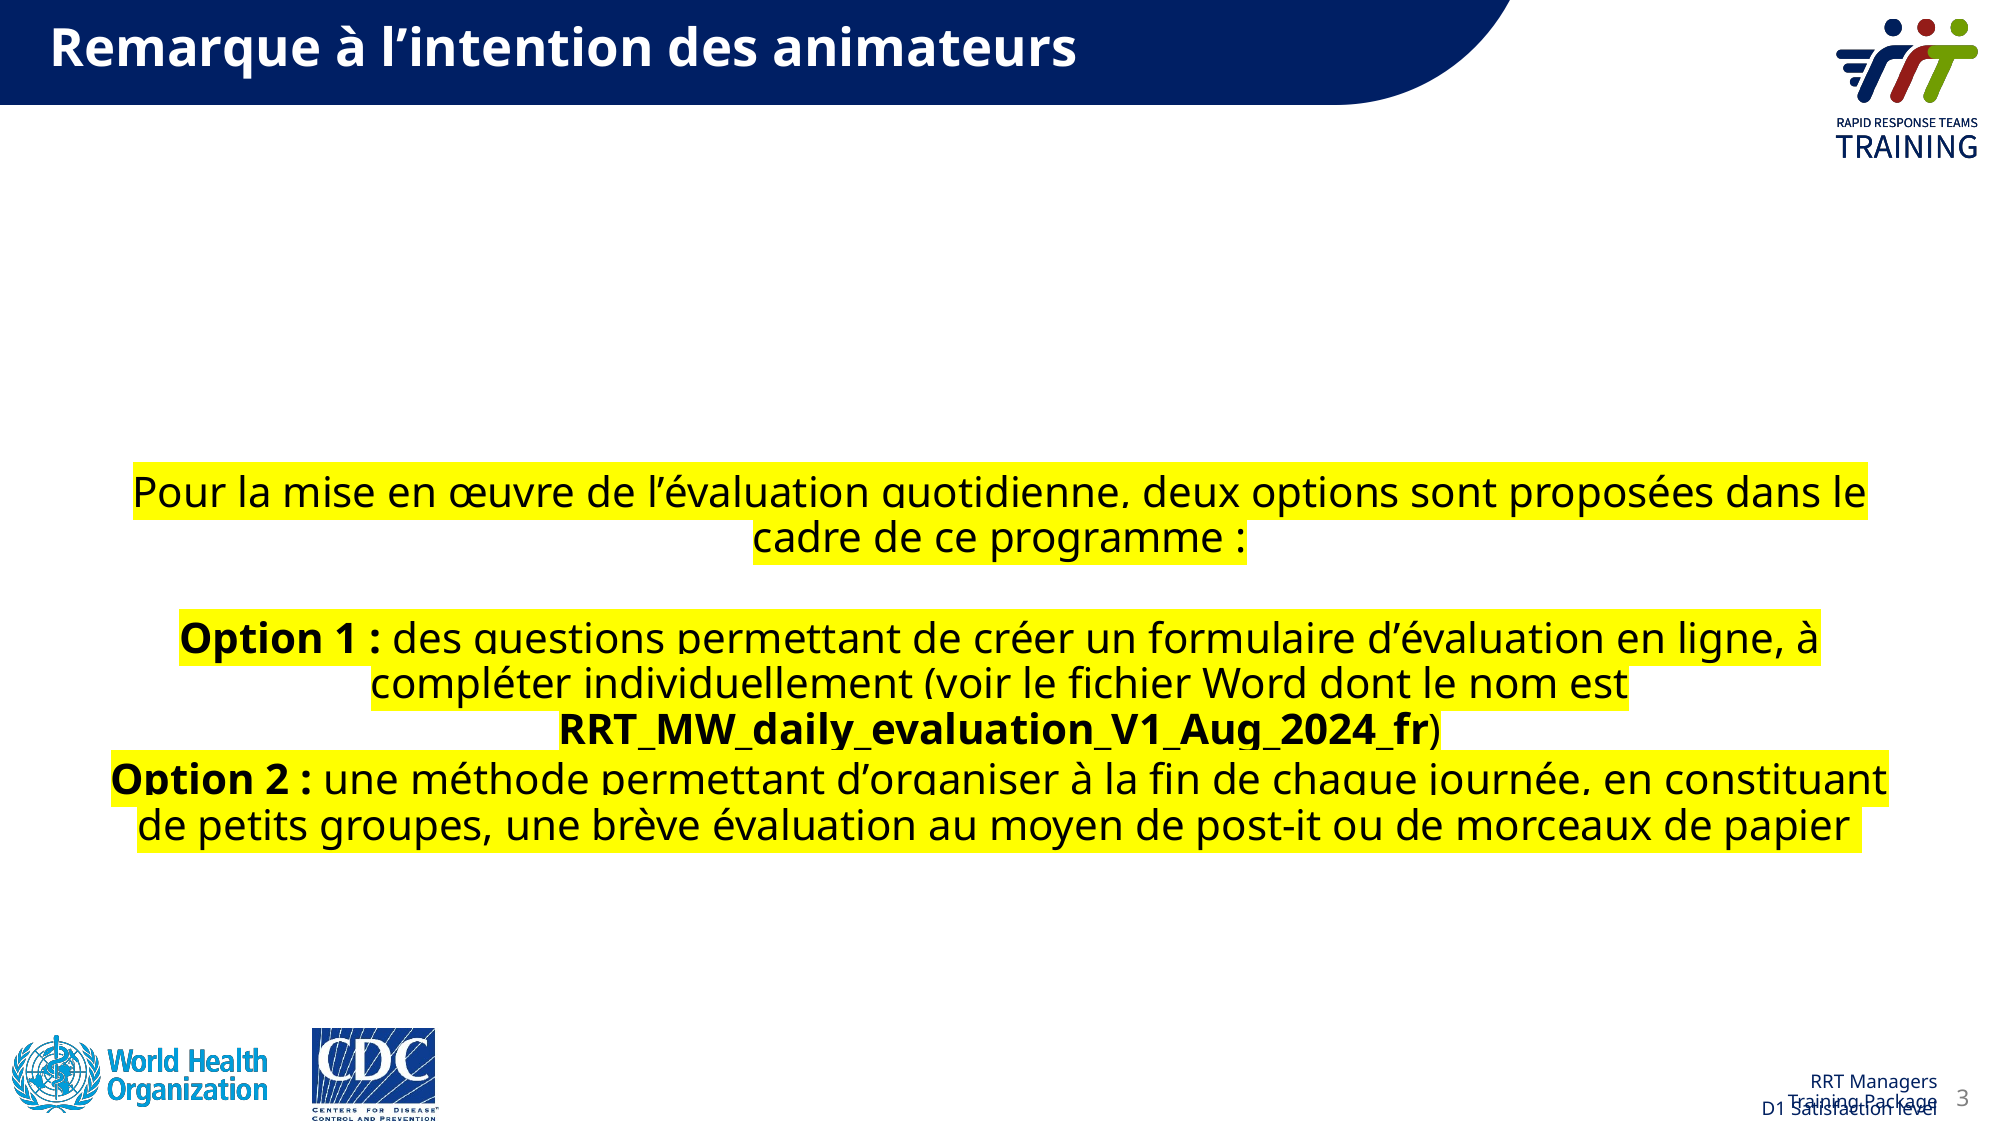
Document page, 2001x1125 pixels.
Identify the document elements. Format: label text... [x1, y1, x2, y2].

picture [36, 1088, 78, 1105]
title Remarque à l’intention des animateurs [41, 0, 1212, 104]
picture [24, 1054, 36, 1087]
picture [59, 1035, 267, 1113]
picture [12, 1035, 54, 1068]
picture [1835, 19, 1978, 167]
picture [30, 1083, 37, 1091]
picture [312, 1028, 439, 1121]
picture [12, 1083, 48, 1113]
picture [22, 1062, 26, 1077]
picture [40, 1062, 47, 1070]
picture [0, 0, 1533, 105]
list Pour la mise en œuvre de lʼévaluation quotidienne, deux options sont proposées dans le cadre de ce programme : Option 1 : des questions permettant de créer un formulaire dʼévaluation en ligne, à compléter individuellement (voir le fichier Word dont le nom est RRT_MW_daily_evaluation_V1_Aug_2024_fr) Option 2 : une méthode permettant dʼorganiser à la fin de chaque journée, en constituant de petits groupes, une brève évaluation au moyen de post-it ou de morceaux de papier [87, 463, 1913, 887]
picture [46, 1056, 54, 1062]
picture [50, 1108, 62, 1113]
picture [34, 1054, 43, 1078]
picture [71, 1053, 90, 1091]
